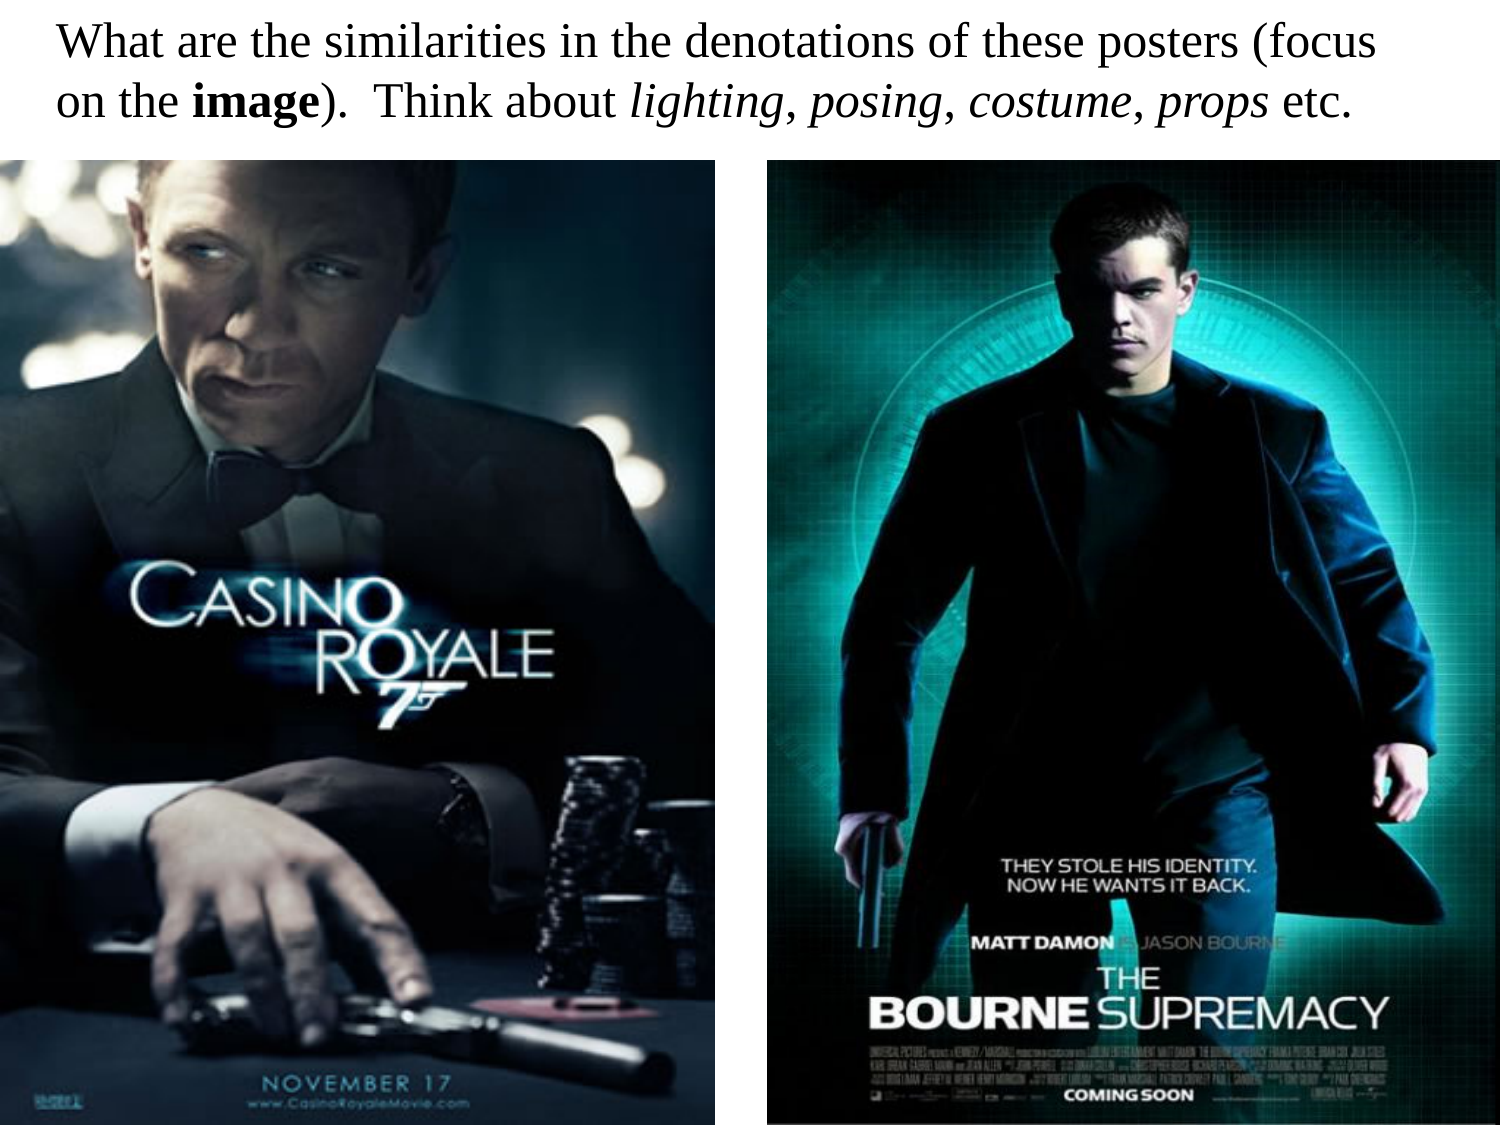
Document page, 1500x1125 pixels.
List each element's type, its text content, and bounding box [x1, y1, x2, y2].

text_box What are the similarities in the denotations of these posters (focus on the image). Think about lighting, posing, costume, props etc. [41, 0, 1412, 135]
picture [767, 160, 1500, 1125]
picture [0, 160, 715, 1125]
